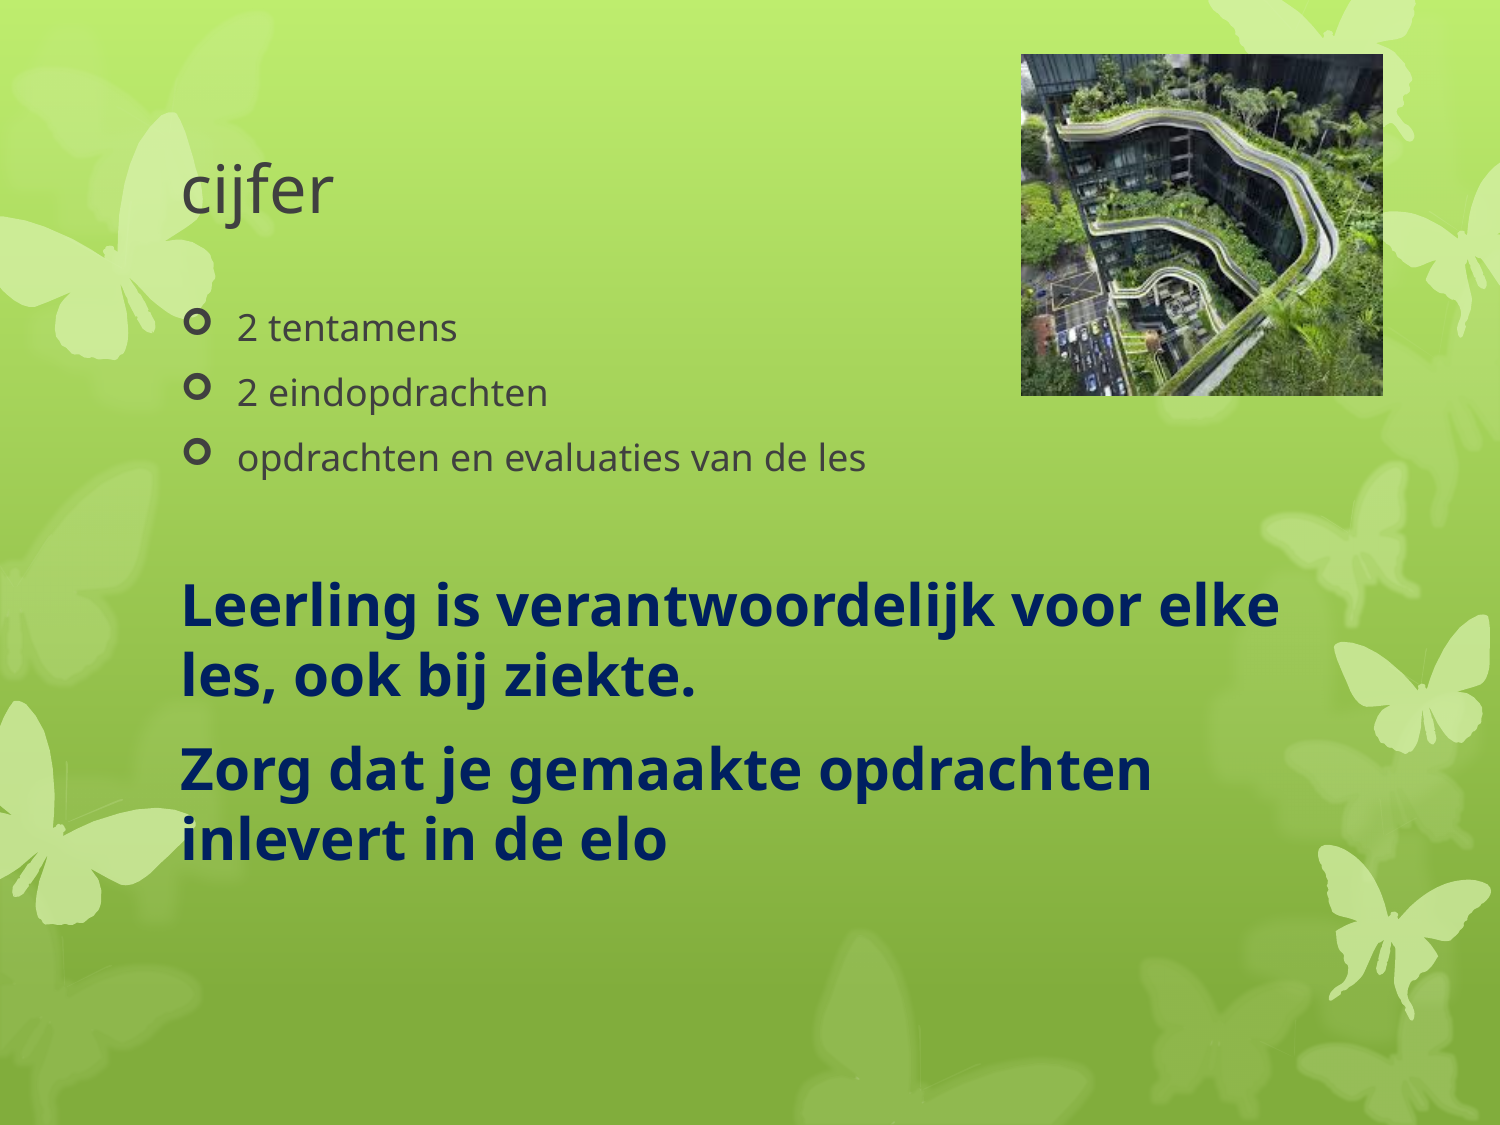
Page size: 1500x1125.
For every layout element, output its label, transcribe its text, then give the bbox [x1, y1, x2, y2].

picture [1021, 54, 1384, 397]
list 2 tentamens 2 eindopdrachten opdrachten en evaluaties van de les Leerling is verantwoordelijk voor elke les, ook bij ziekte. Zorg dat je gemaakte opdrachten inlevert in de elo [165, 296, 1335, 962]
title cijfer [165, 110, 1015, 263]
